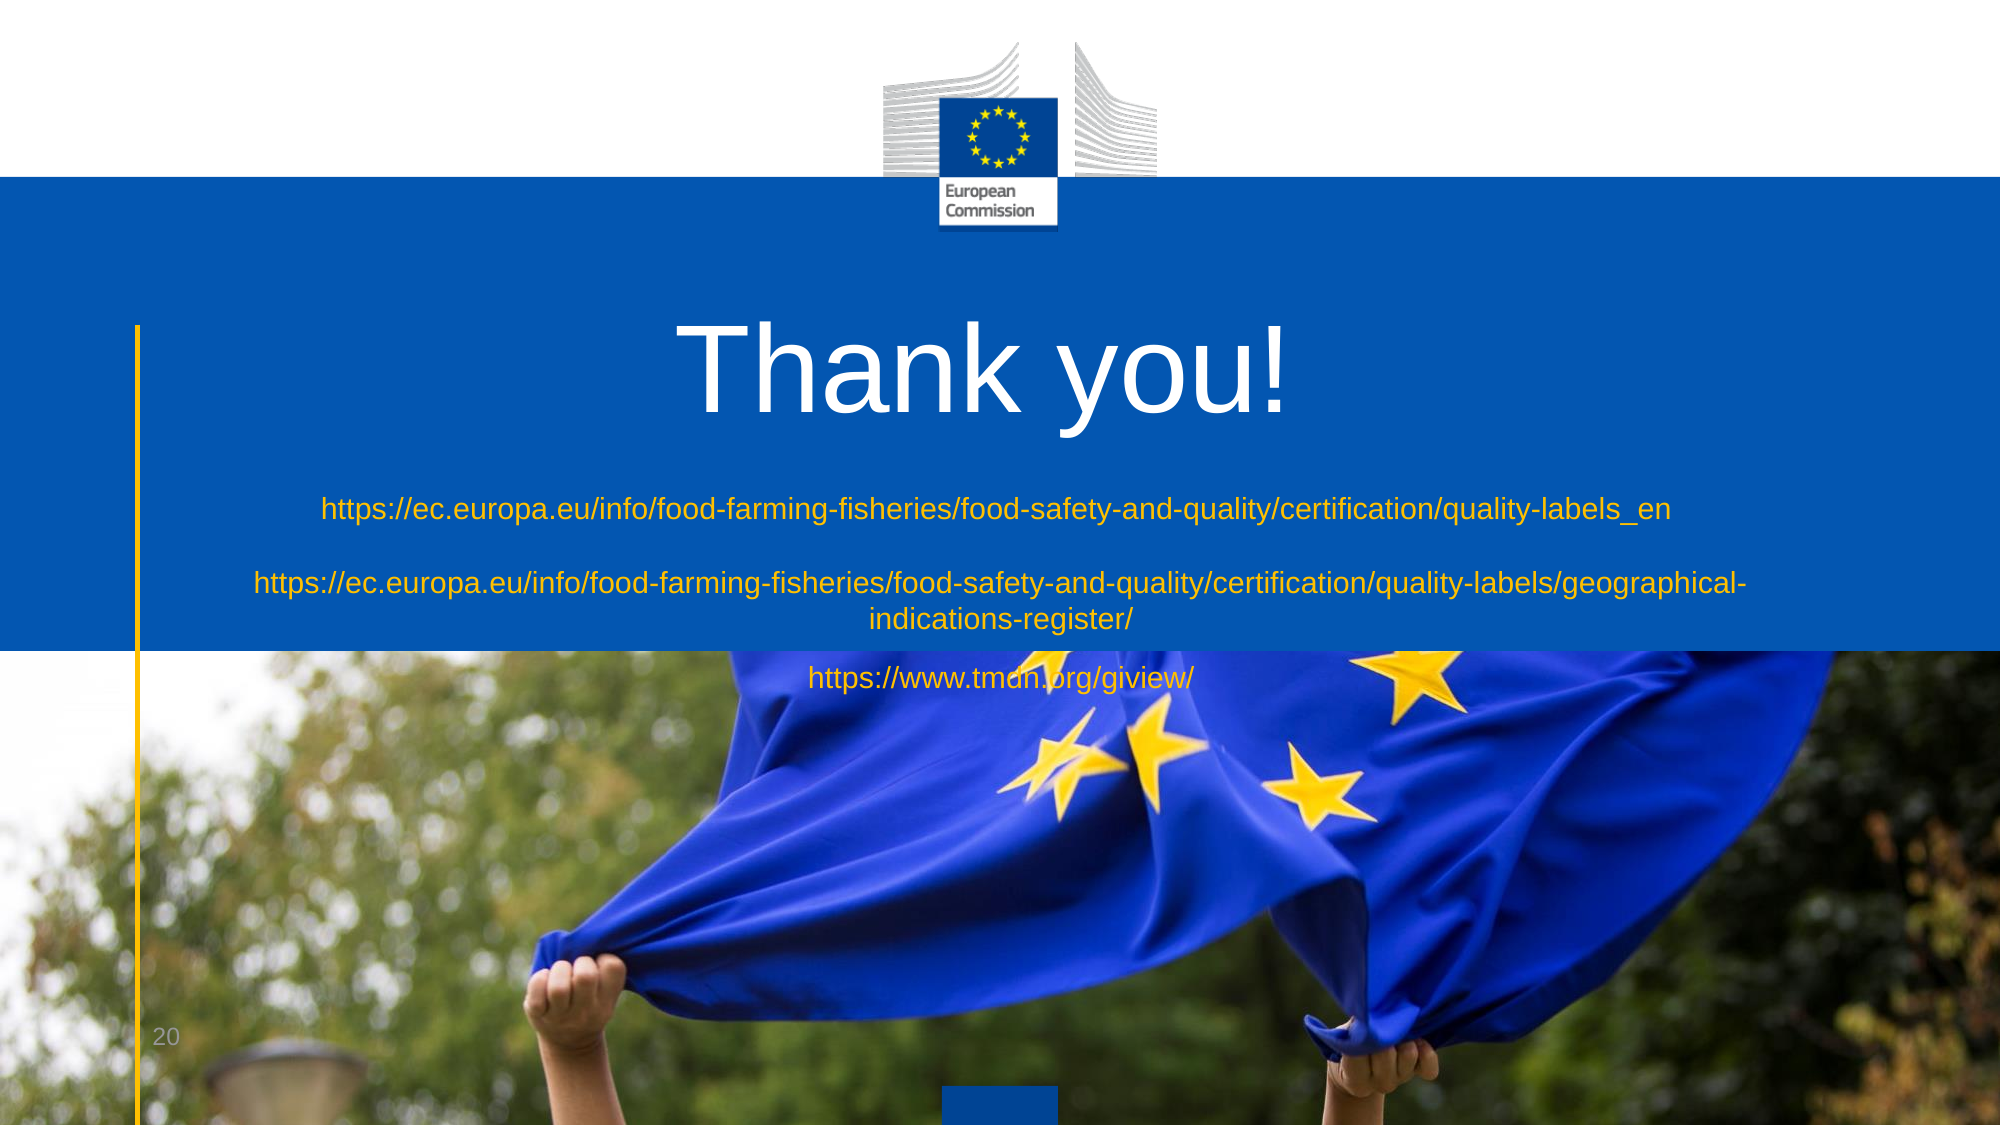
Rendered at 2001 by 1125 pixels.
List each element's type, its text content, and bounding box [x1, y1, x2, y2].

picture [140, 651, 2000, 1125]
subtitle https://ec.europa.eu/info/food-farming-fisheries/food-safety-and-quality/certification/quality-labels_en https://ec.europa.eu/info/food-farming-fisheries/food-safety-and-quality/certification/quality-labels/geographical-indications-register/ https://www.tmdn.org/giview/ [175, 482, 1827, 704]
picture [883, 42, 1157, 232]
slide_number 20 [137, 1005, 588, 1066]
title Thank you! [175, 296, 1827, 440]
picture [0, 651, 135, 1125]
